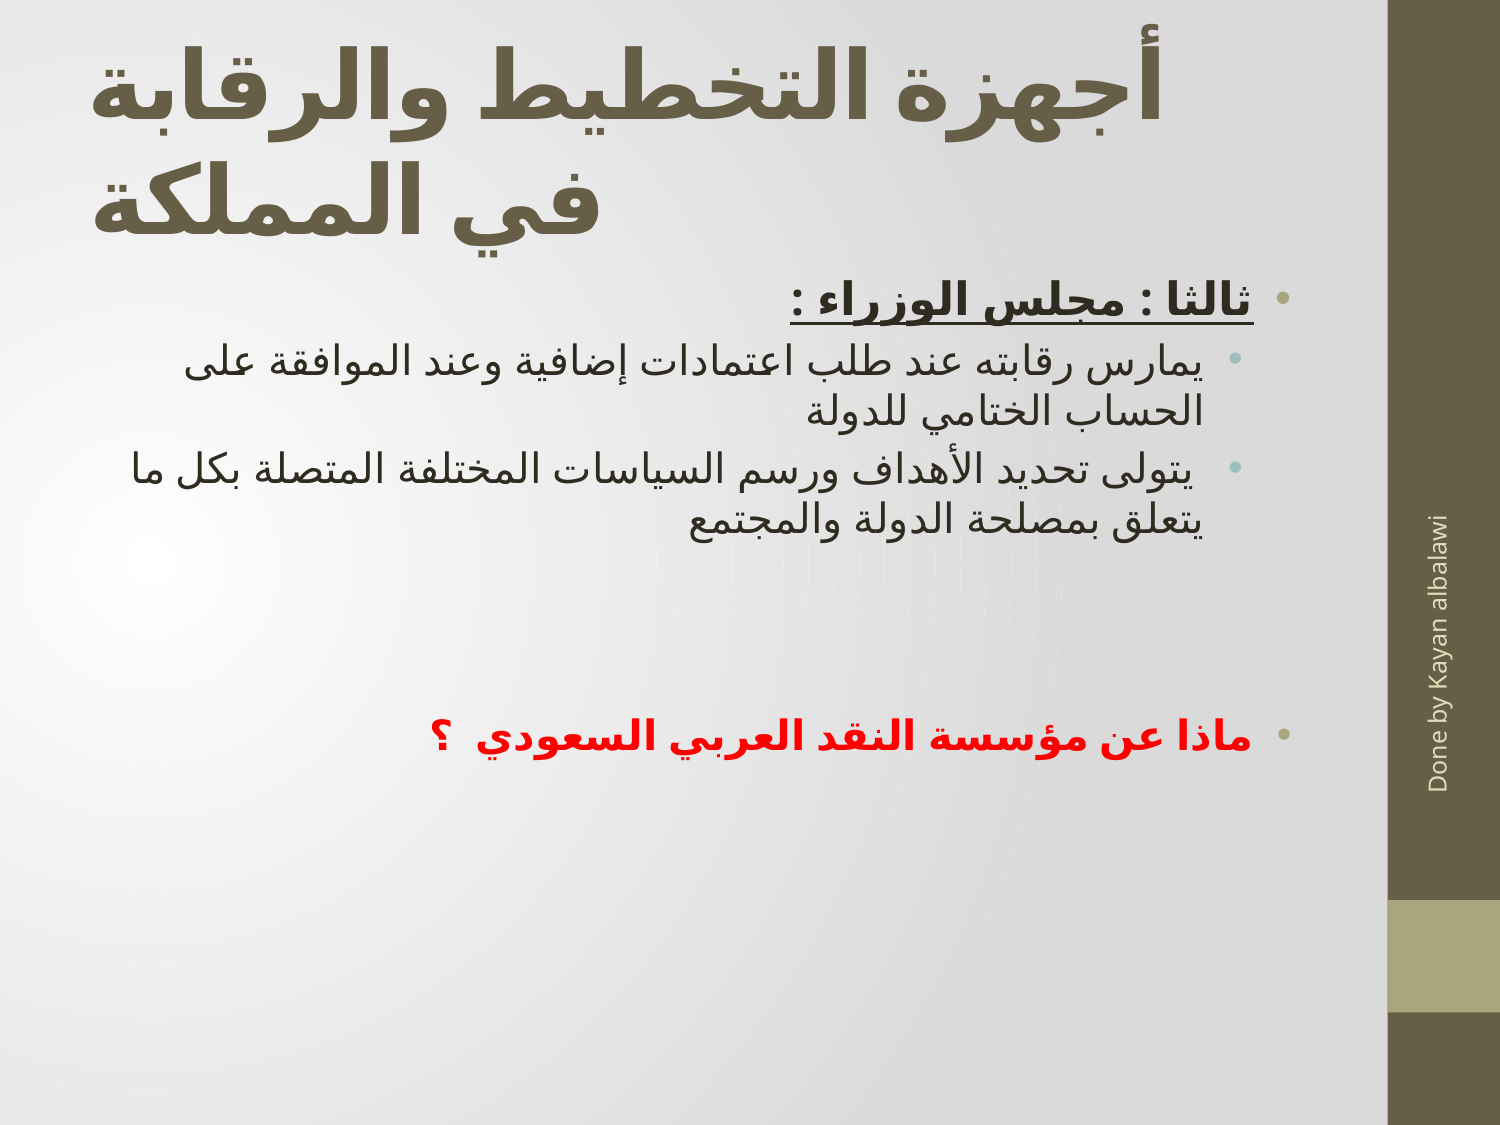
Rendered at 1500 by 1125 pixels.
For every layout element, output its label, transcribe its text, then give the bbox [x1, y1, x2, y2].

footer Done by Kayan albalawi [1408, 500, 1469, 889]
list ثالثا : مجلس الوزراء : يمارس رقابته عند طلب اعتمادات إضافية وعند الموافقة على الحساب الختامي للدولة يتولى تحديد الأهداف ورسم السياسات المختلفة المتصلة بكل ما يتعلق بمصلحة الدولة والمجتمع ماذا عن مؤسسة النقد العربي السعودي ؟ [75, 262, 1325, 1050]
title أجهزة التخطيط والرقابة في المملكة [75, 45, 1325, 233]
